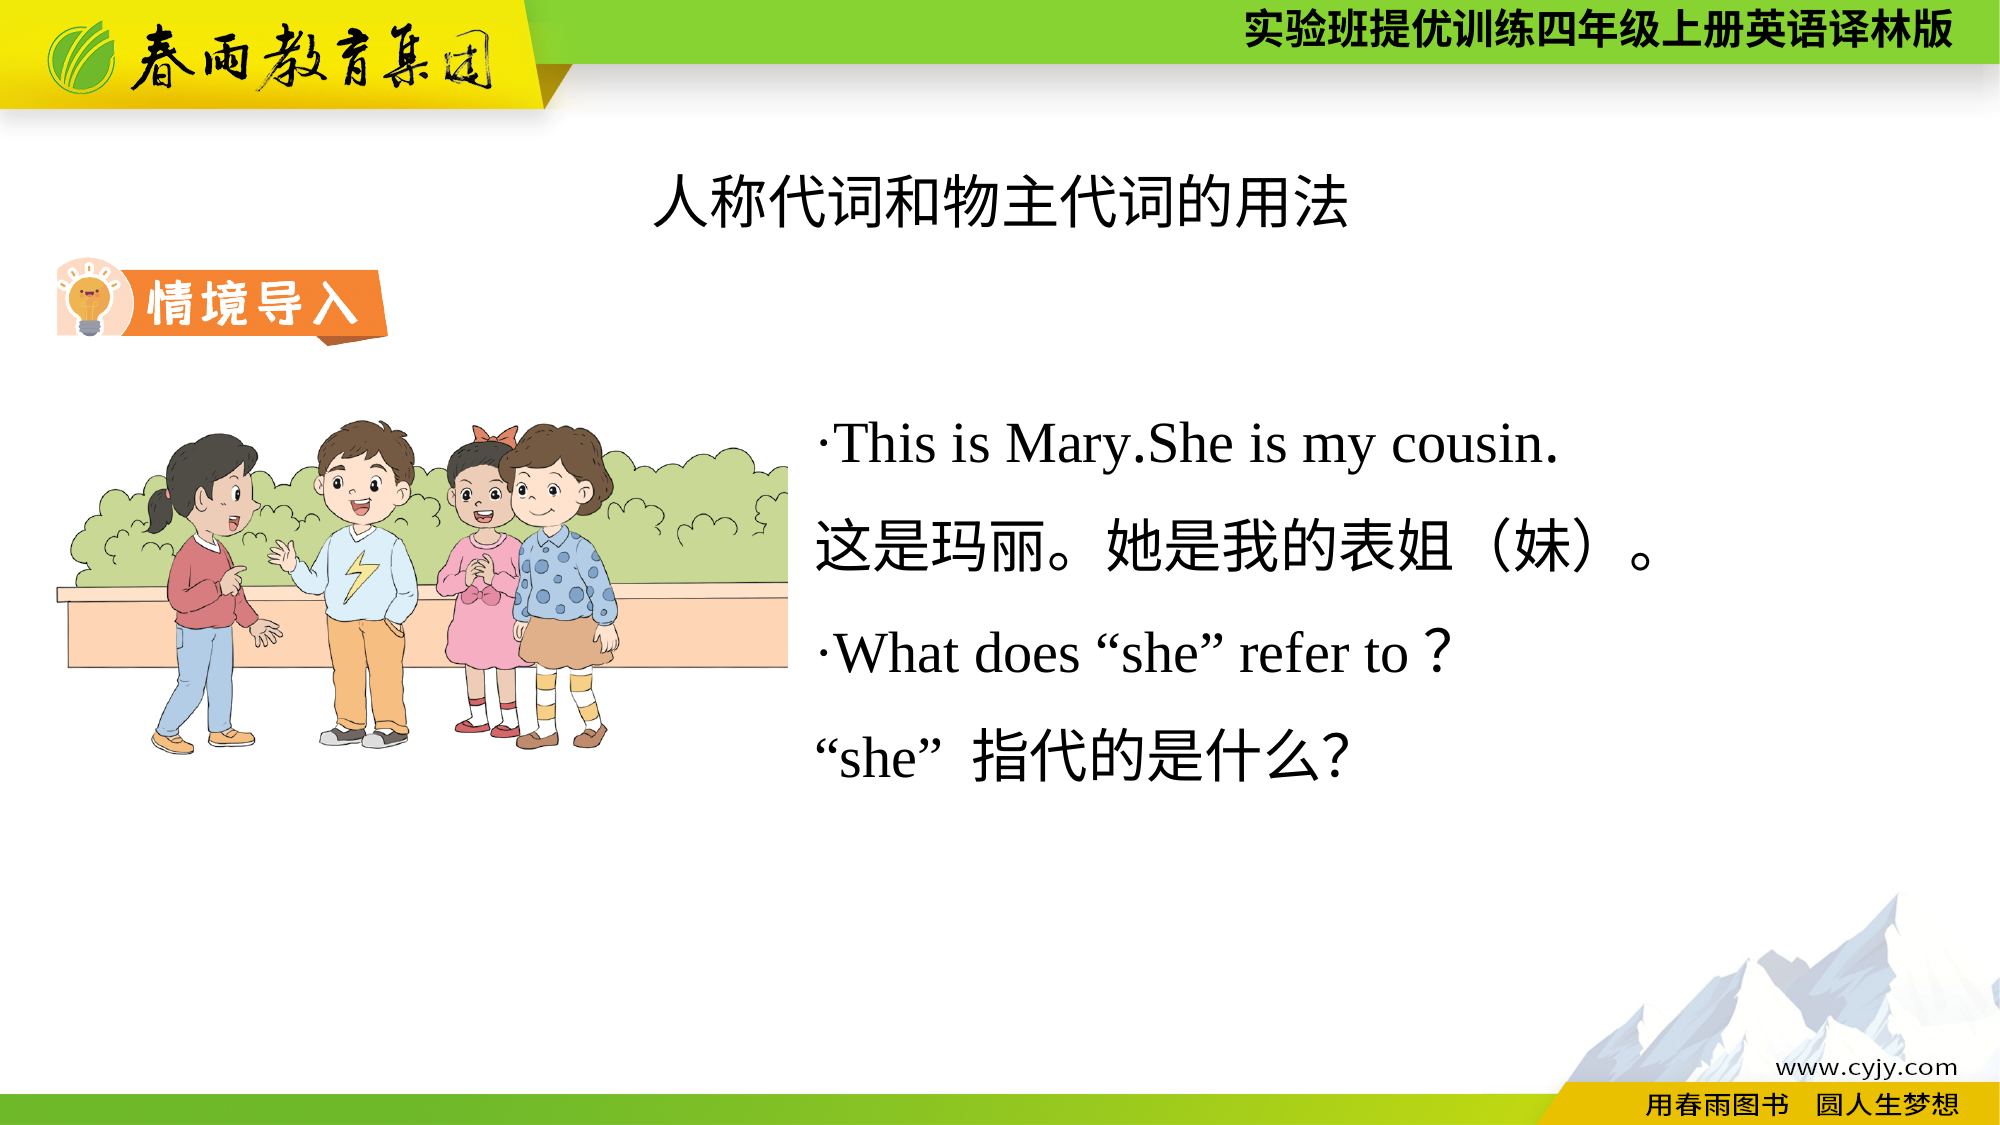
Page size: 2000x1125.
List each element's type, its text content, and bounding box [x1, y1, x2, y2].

picture [0, 0, 2000, 1125]
list 人称代词和物主代词的用法 [59, 122, 1944, 231]
text_box ·This is Mary.She is my cousin. 这是玛丽。她是我的表姐（妹）。 ·What does “she” refer to？ “she” 指代的是什么？ [799, 361, 1944, 797]
